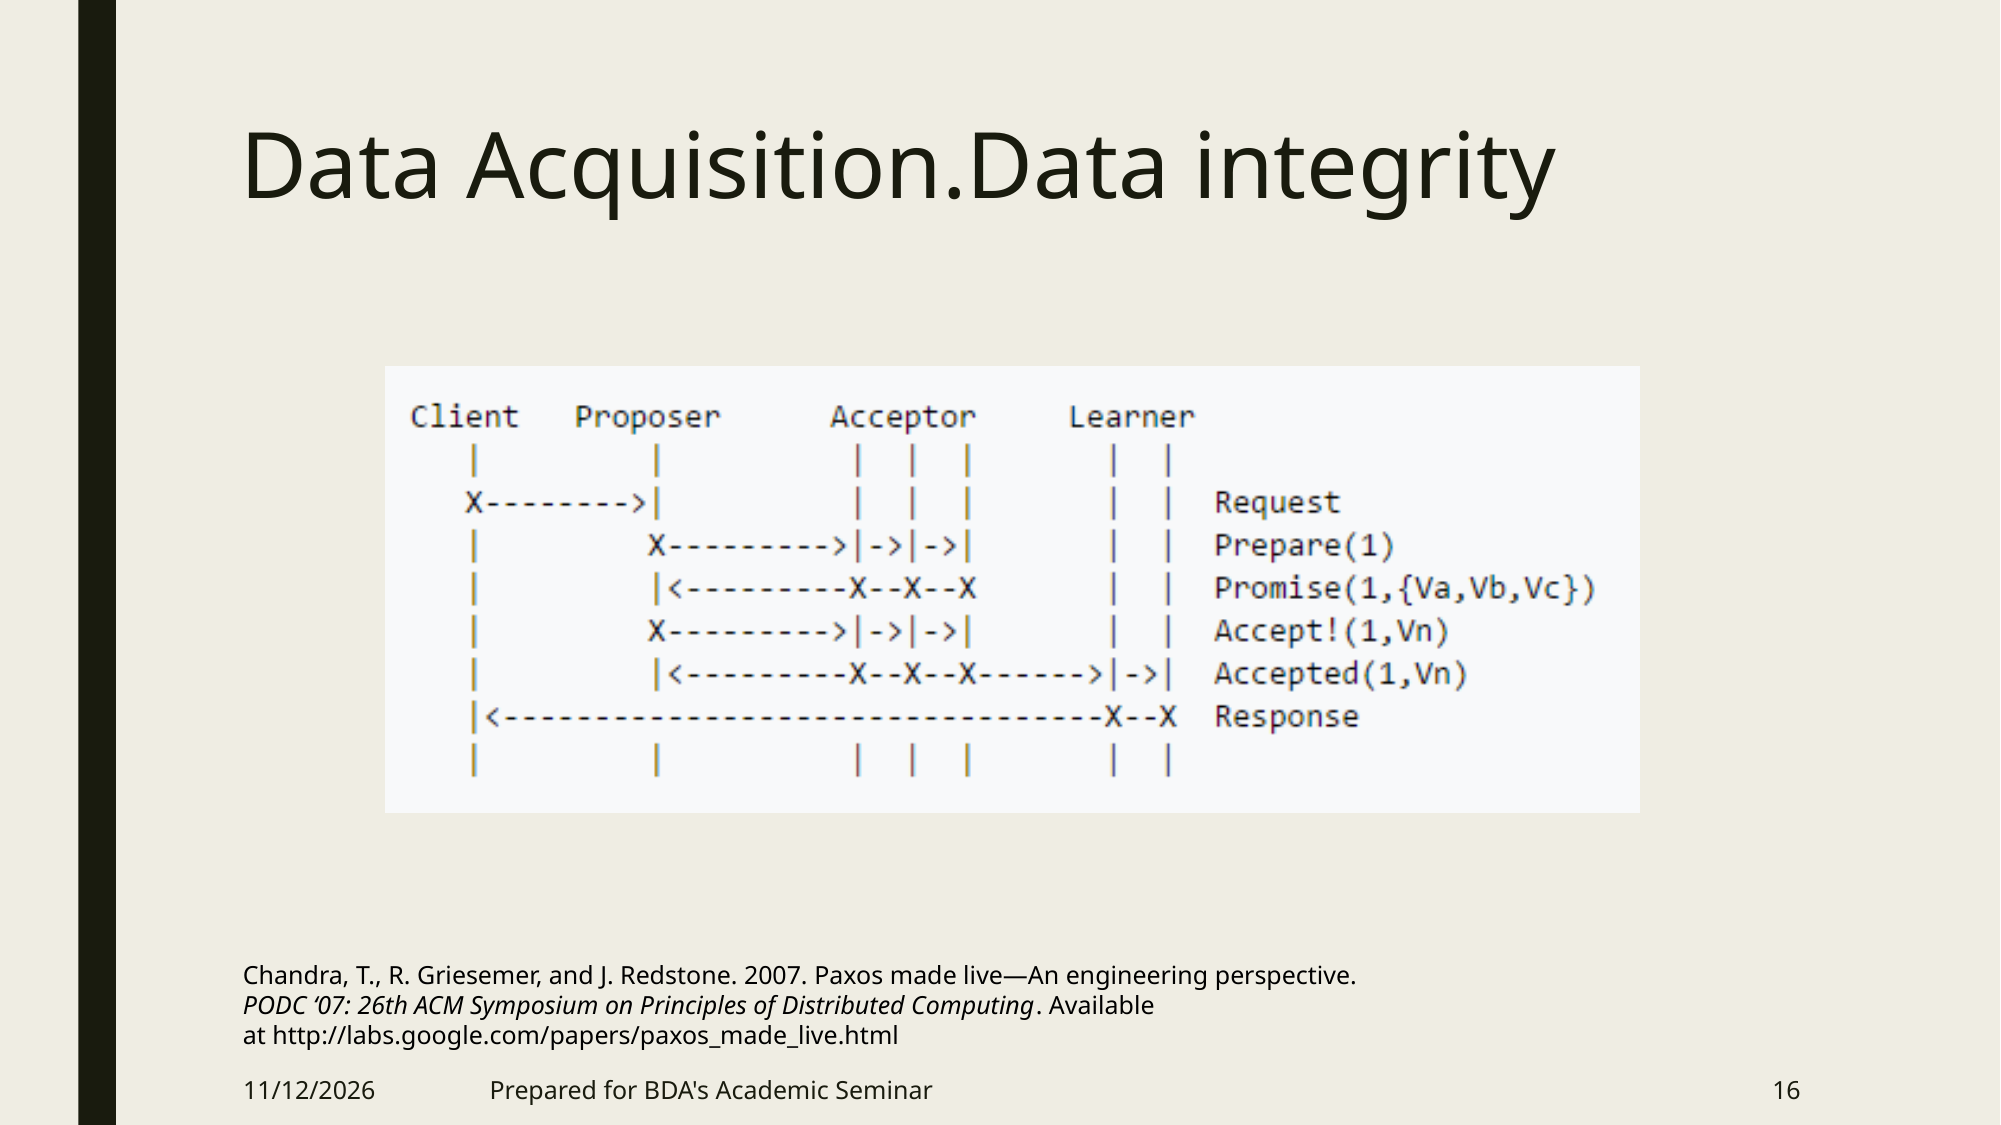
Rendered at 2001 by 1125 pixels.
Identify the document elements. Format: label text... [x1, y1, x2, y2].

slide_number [228, 1058, 426, 1125]
text_box Chandra, T., R. Griesemer, and J. Redstone. 2007. Paxos made live—An engineering perspective. PODC ‘07: 26th ACM Symposium on Principles of Distributed Computing. Available at http://labs.google.com/papers/paxos_made_live.html [228, 952, 1993, 1058]
title Data Acquisition.Data integrity [225, 112, 1800, 357]
picture [385, 366, 1640, 813]
footer Prepared for BDA's Academic Seminar [474, 1058, 1505, 1125]
slide_number 16 [1553, 1058, 1816, 1125]
